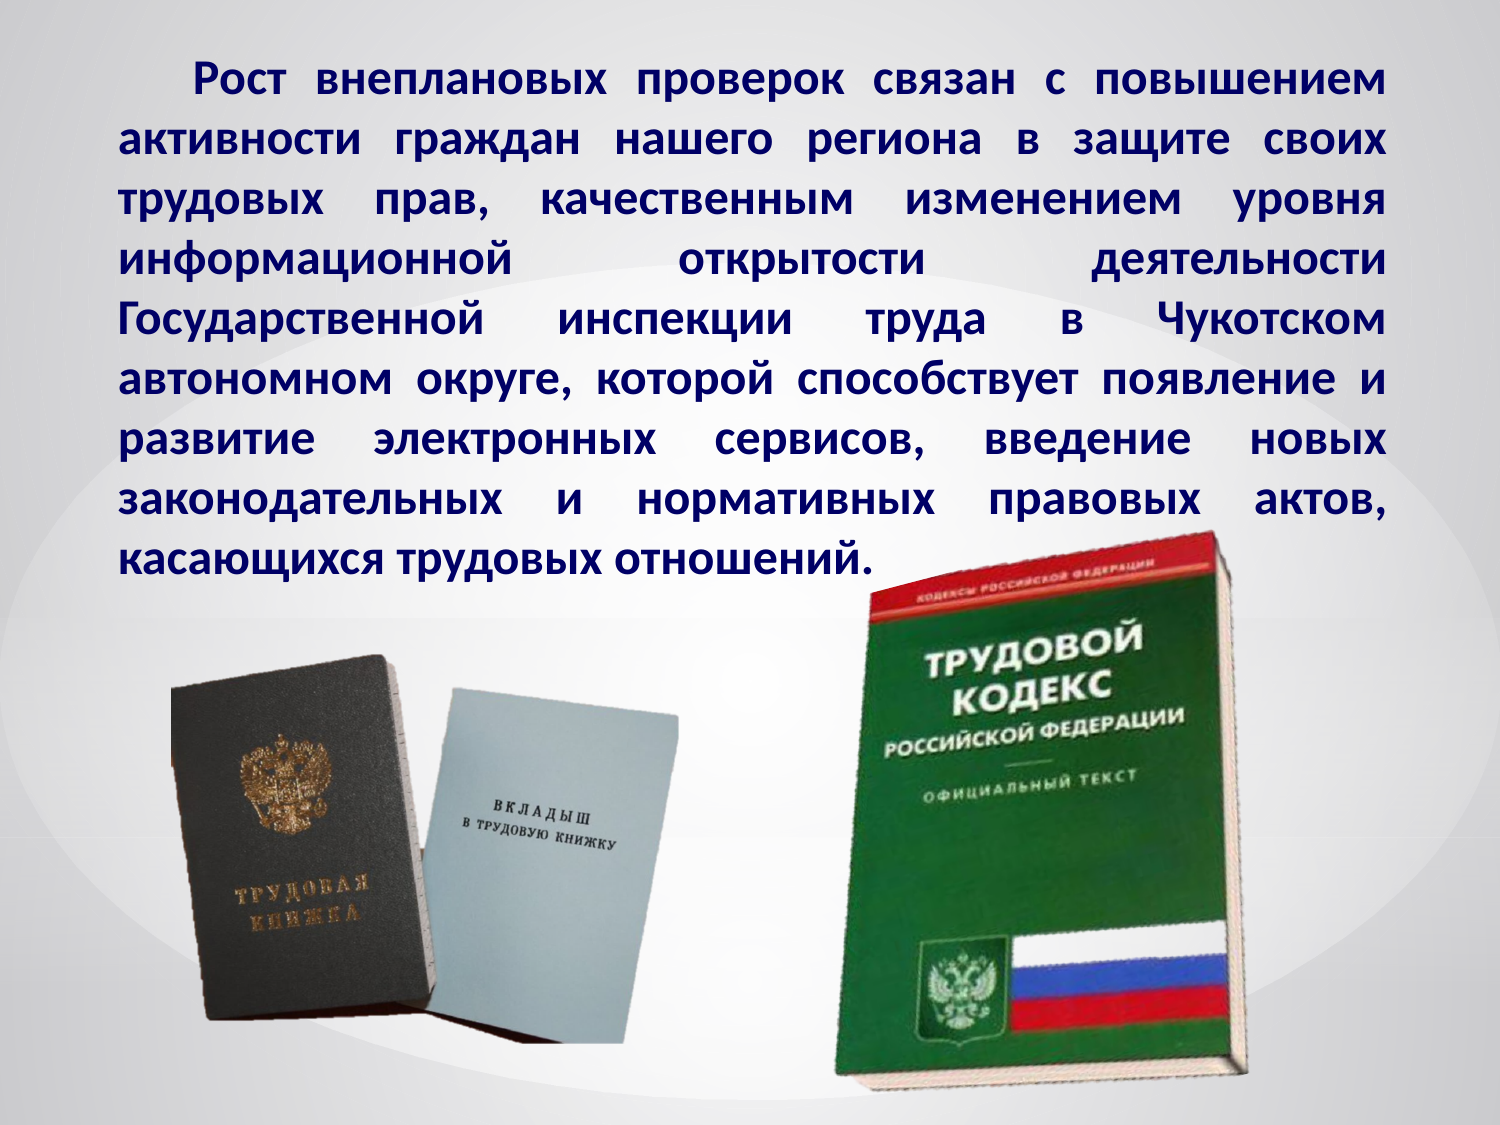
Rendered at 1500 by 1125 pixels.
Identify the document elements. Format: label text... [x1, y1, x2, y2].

picture [171, 559, 1356, 1125]
text_box Рост внеплановых проверок связан с повышением активности граждан нашего региона в защите своих трудовых прав, качественным изменением уровня информационной открытости деятельности Государственной инспекции труда в Чукотском автономном округе, которой способствует появление и развитие электронных сервисов, введение новых законодательных и нормативных правовых актов, касающихся трудовых отношений. [103, 37, 1403, 593]
